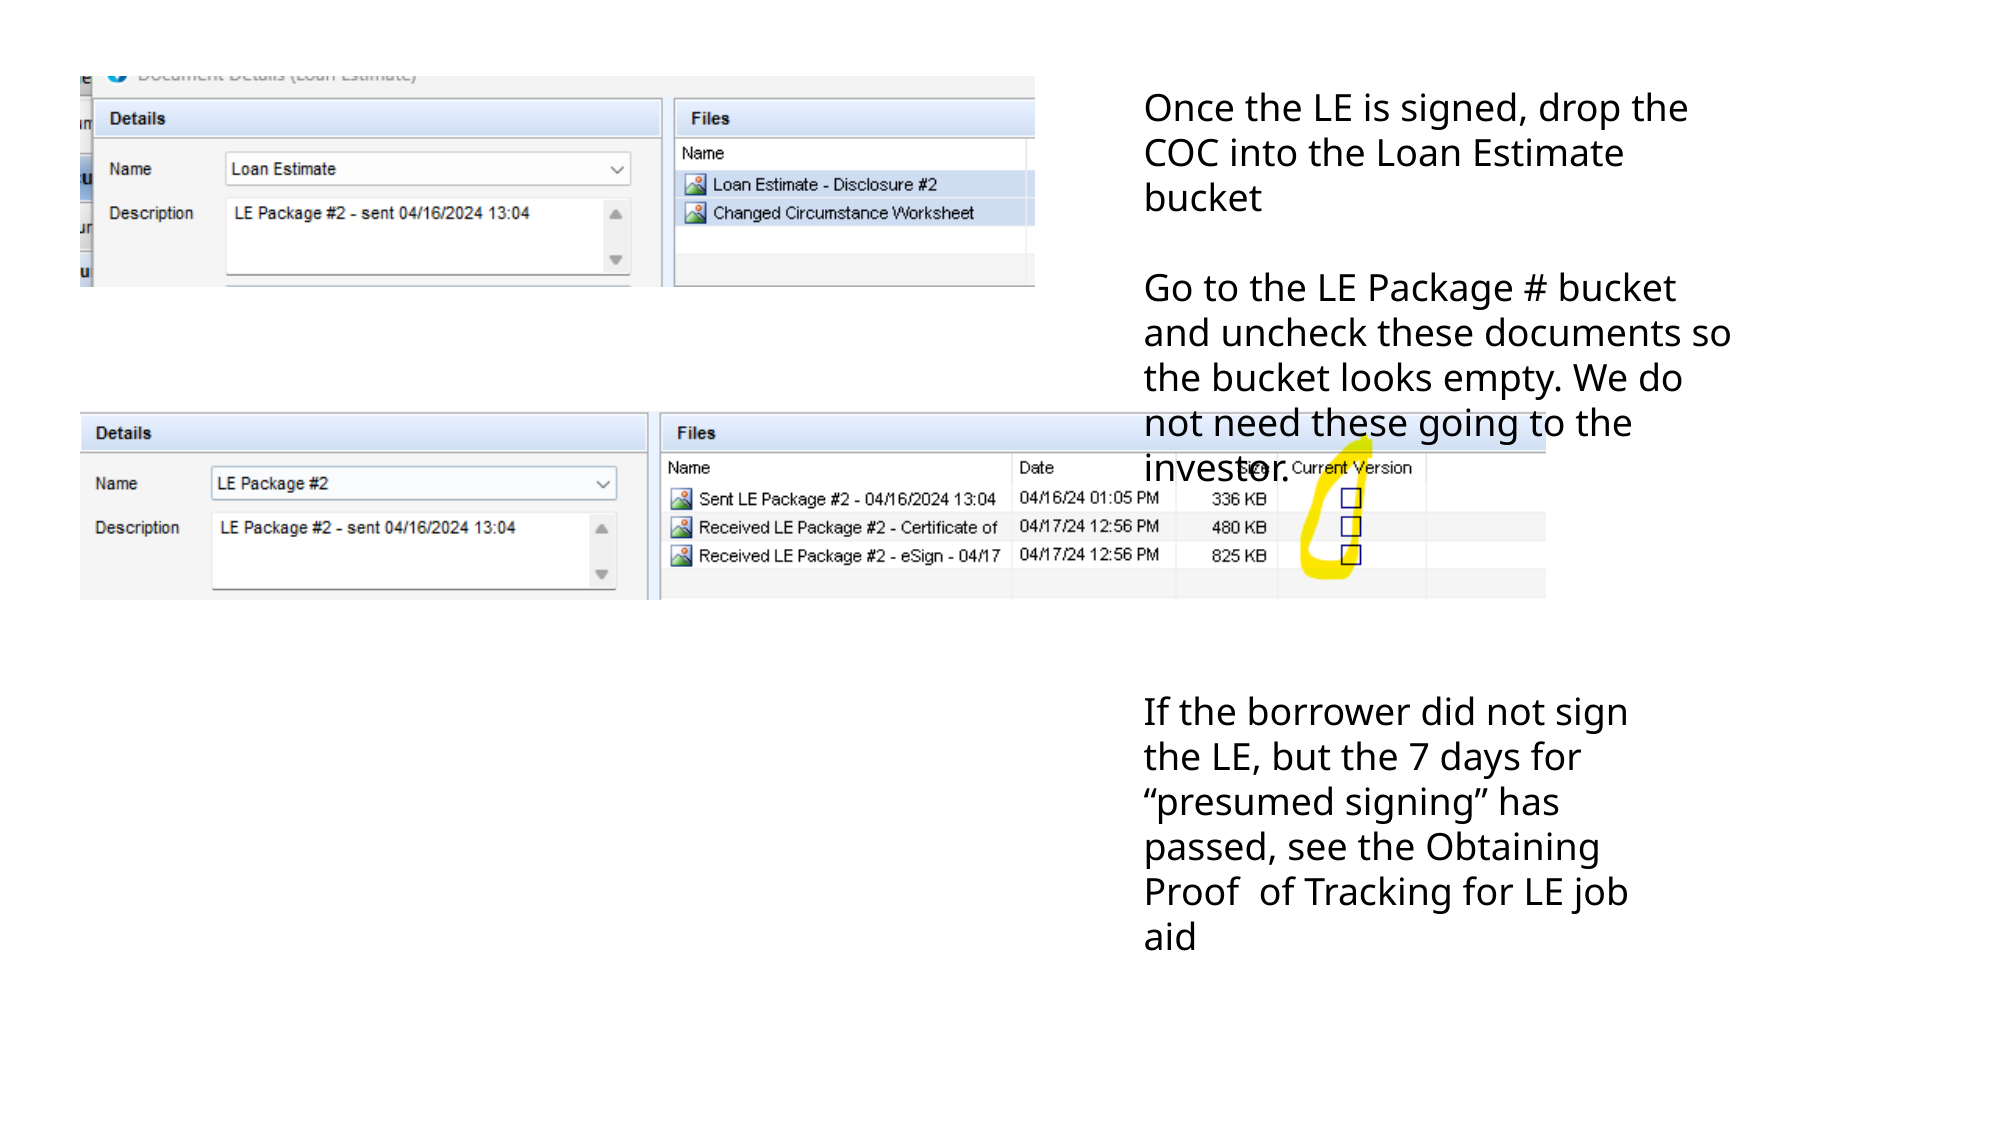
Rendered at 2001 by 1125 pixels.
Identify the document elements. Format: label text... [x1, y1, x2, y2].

text_box Once the LE is signed, drop the COC into the Loan Estimate bucket Go to the LE Package # bucket and uncheck these documents so the bucket looks empty. We do not need these going to the investor. [1128, 76, 1755, 497]
picture [79, 411, 1547, 600]
picture [79, 76, 1036, 287]
text_box If the borrower did not sign the LE, but the 7 days for “presumed signing” has passed, see the Obtaining Proof of Tracking for LE job aid [1128, 680, 1703, 965]
